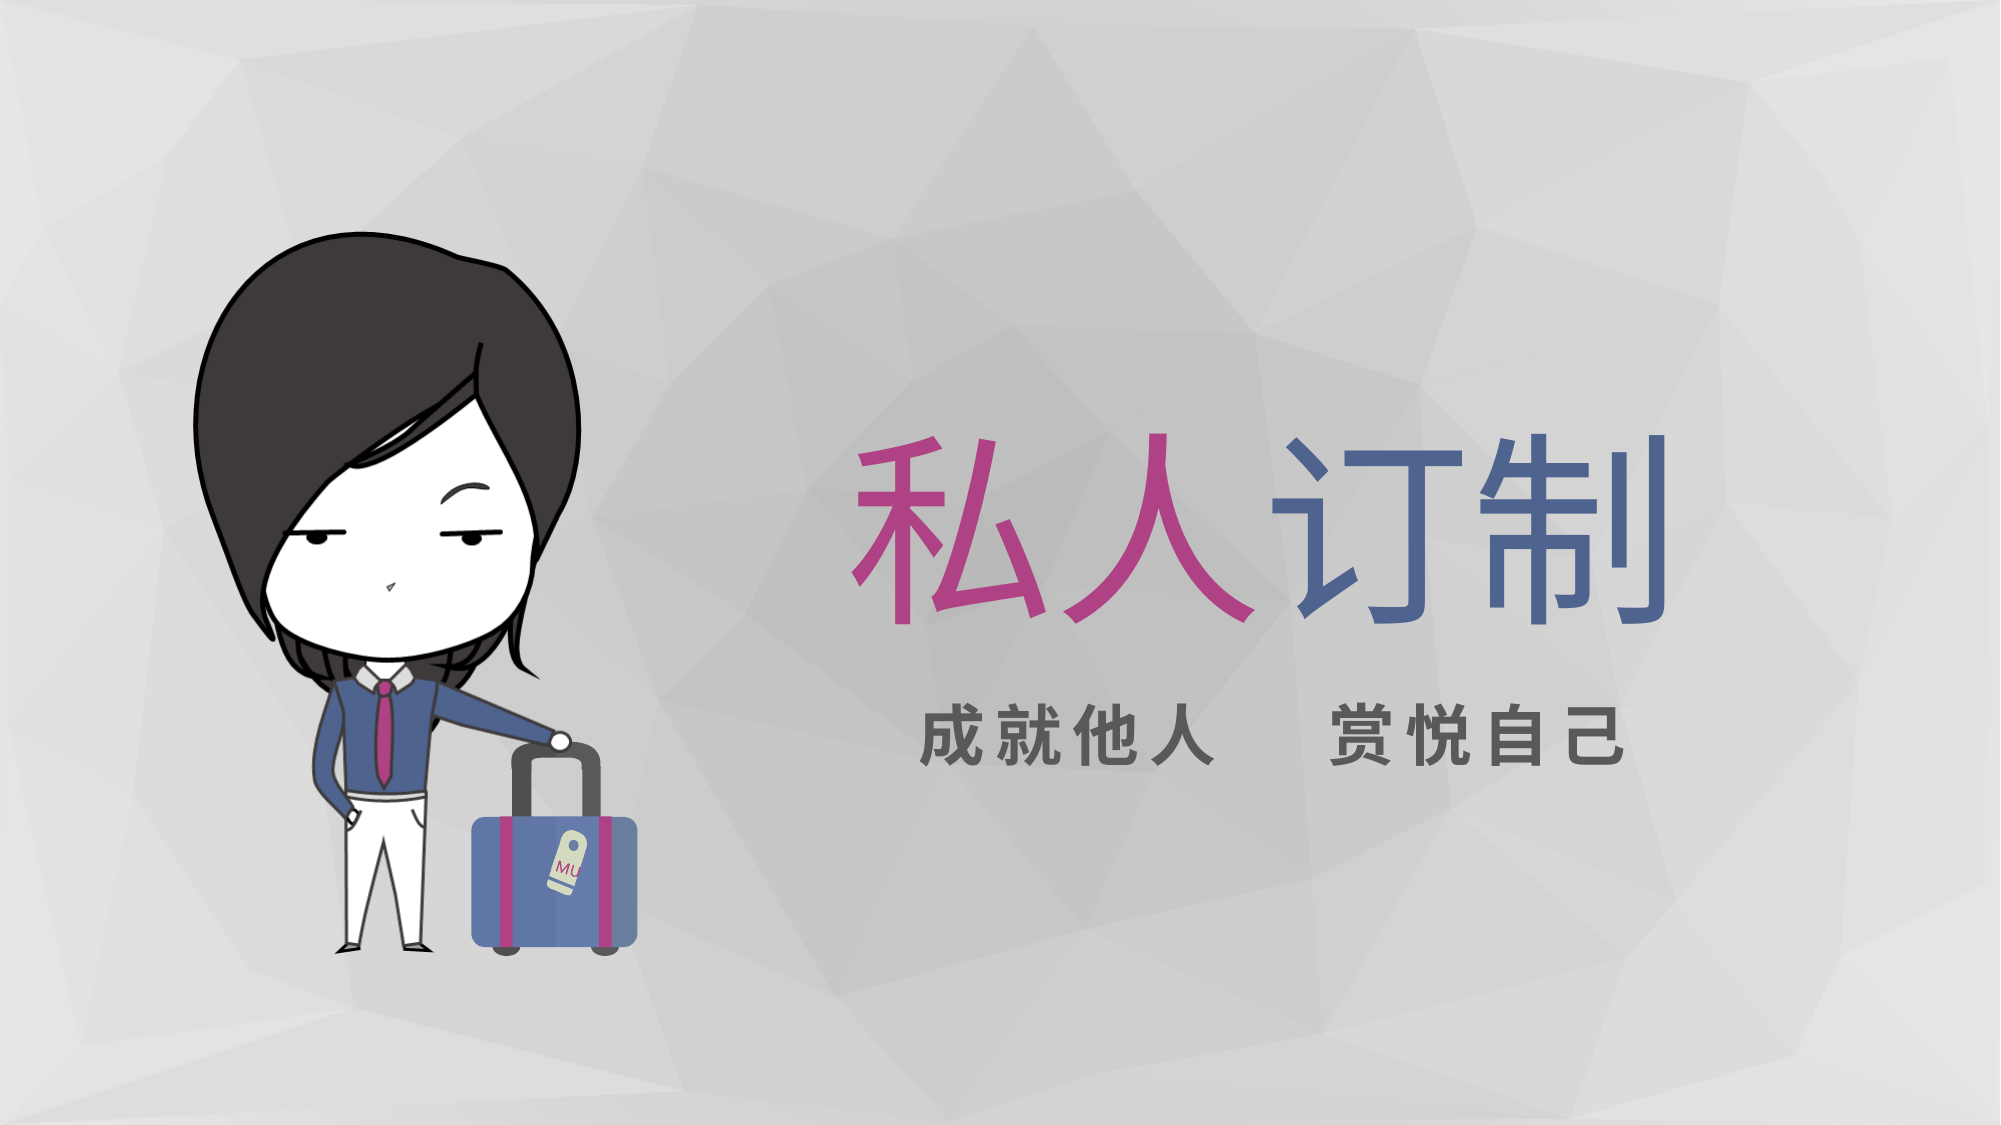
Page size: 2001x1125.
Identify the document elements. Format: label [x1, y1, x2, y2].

picture [0, 0, 2000, 1125]
text_box [471, 741, 638, 957]
